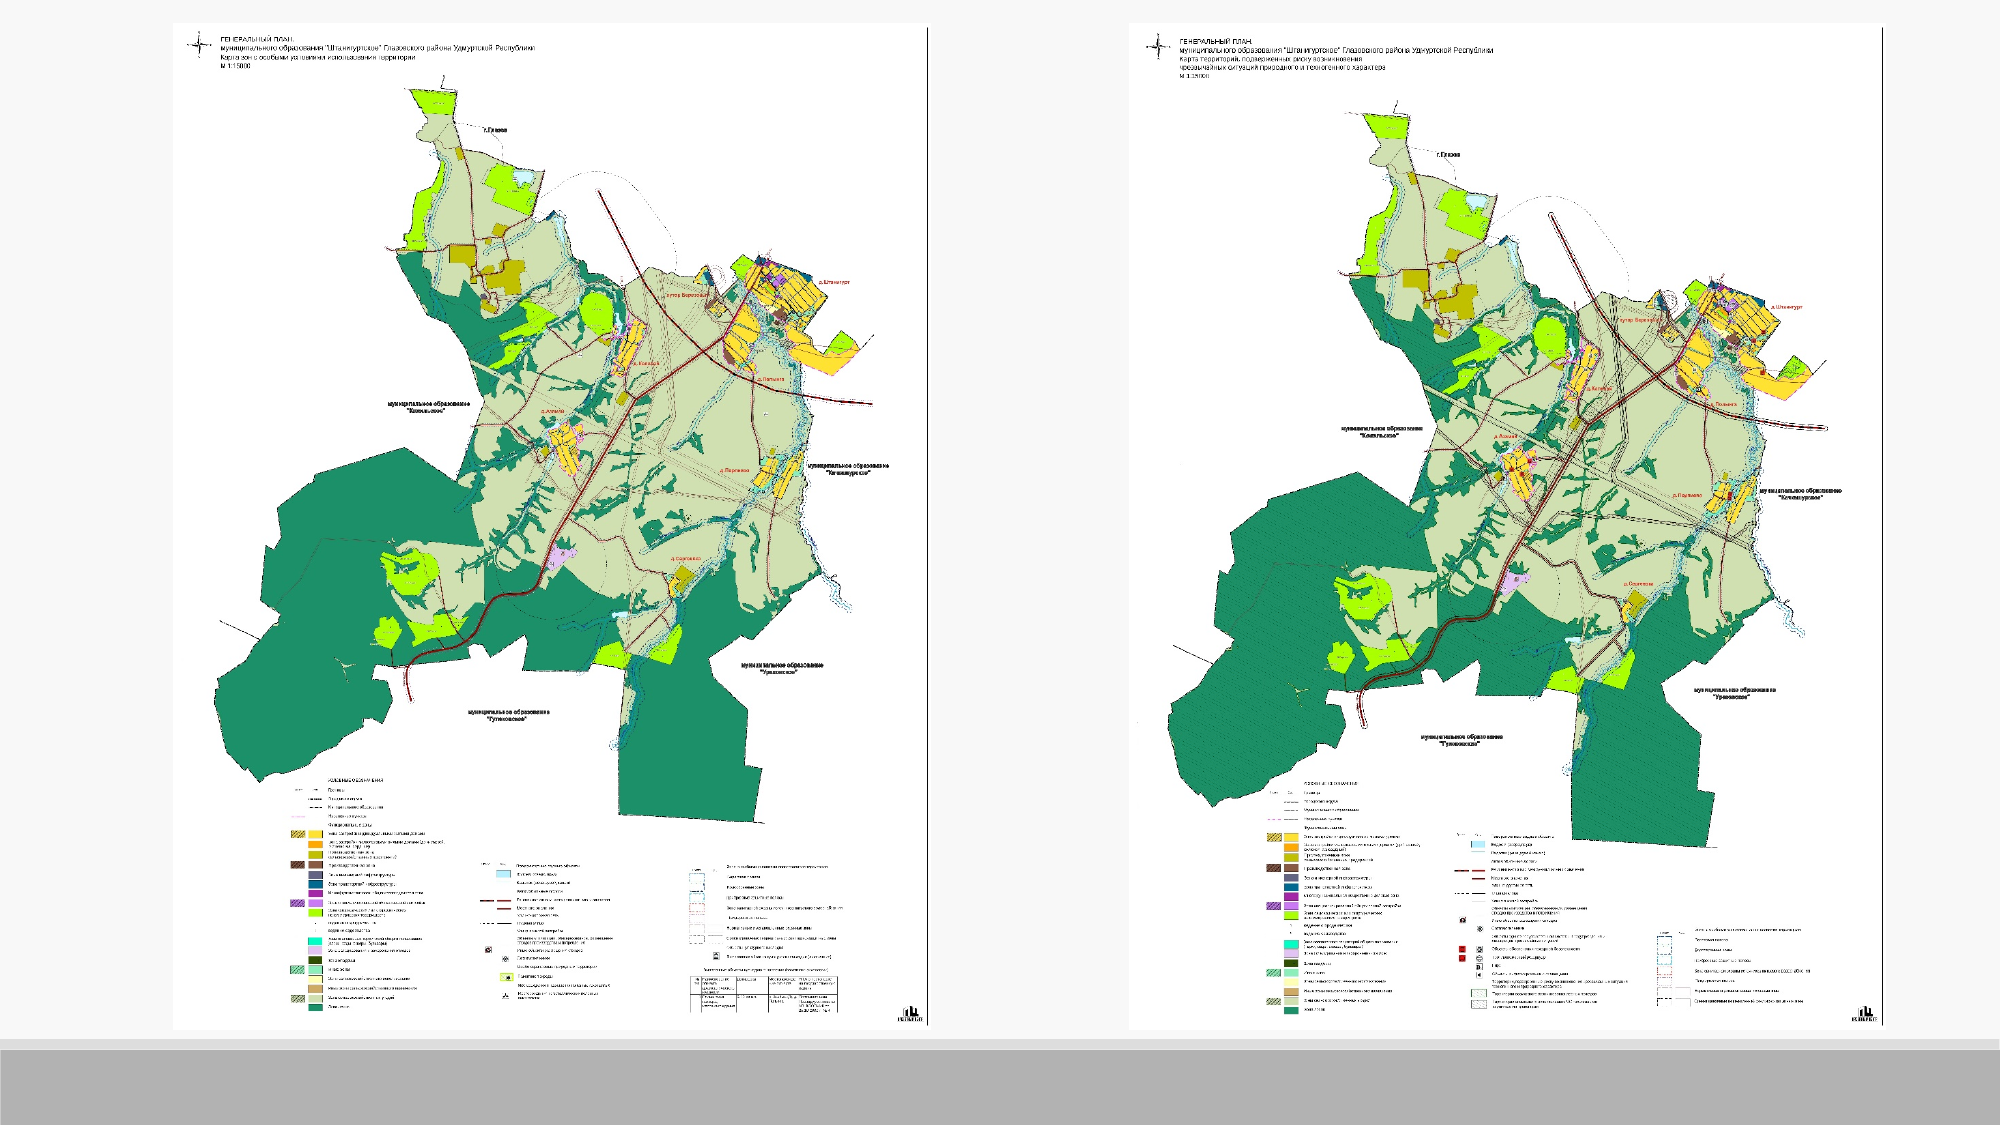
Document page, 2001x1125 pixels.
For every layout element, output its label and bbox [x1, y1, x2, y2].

picture [173, 22, 931, 1030]
picture [1128, 22, 1887, 1030]
